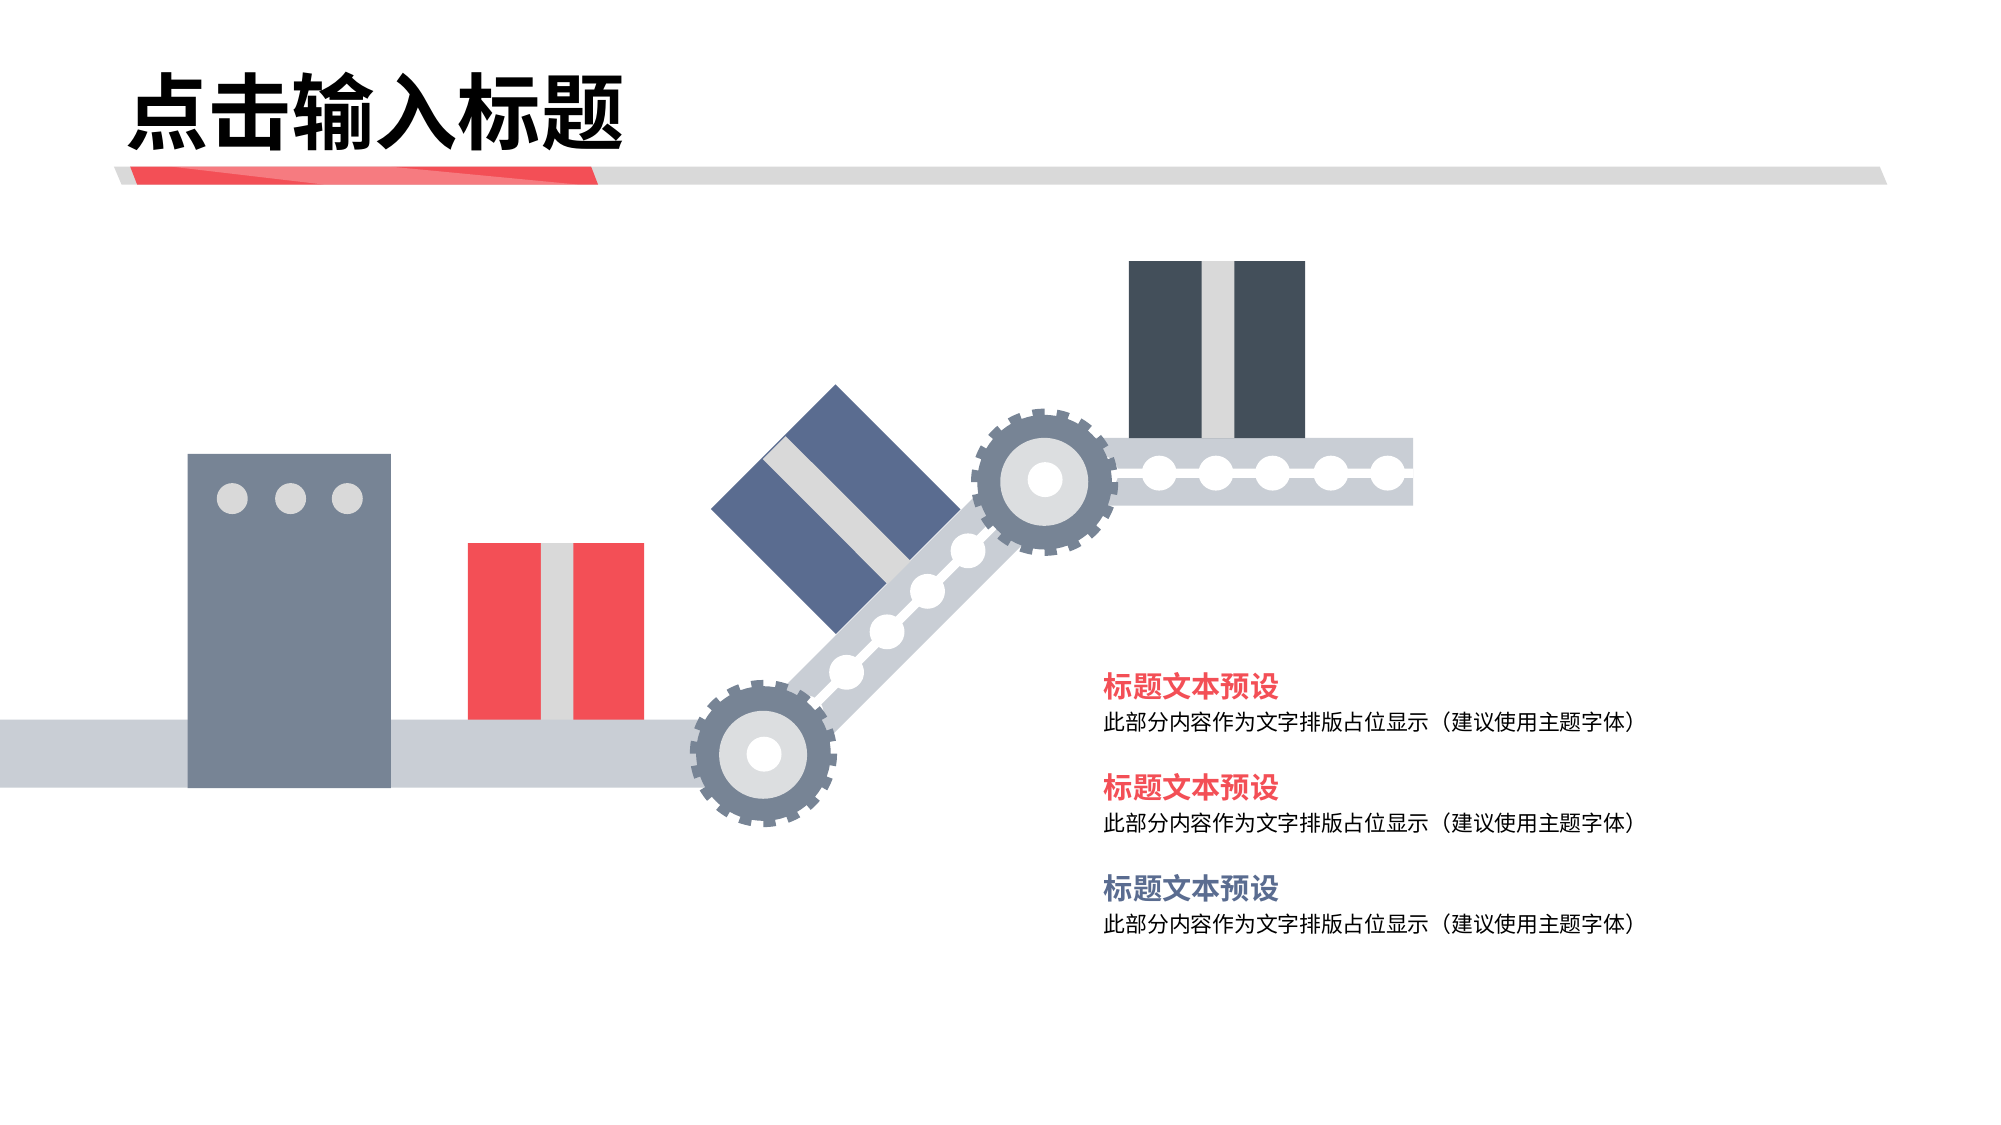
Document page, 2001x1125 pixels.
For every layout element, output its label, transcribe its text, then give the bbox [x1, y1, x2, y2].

title 点击输入标题 [109, 0, 1890, 169]
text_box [0, 261, 1883, 985]
